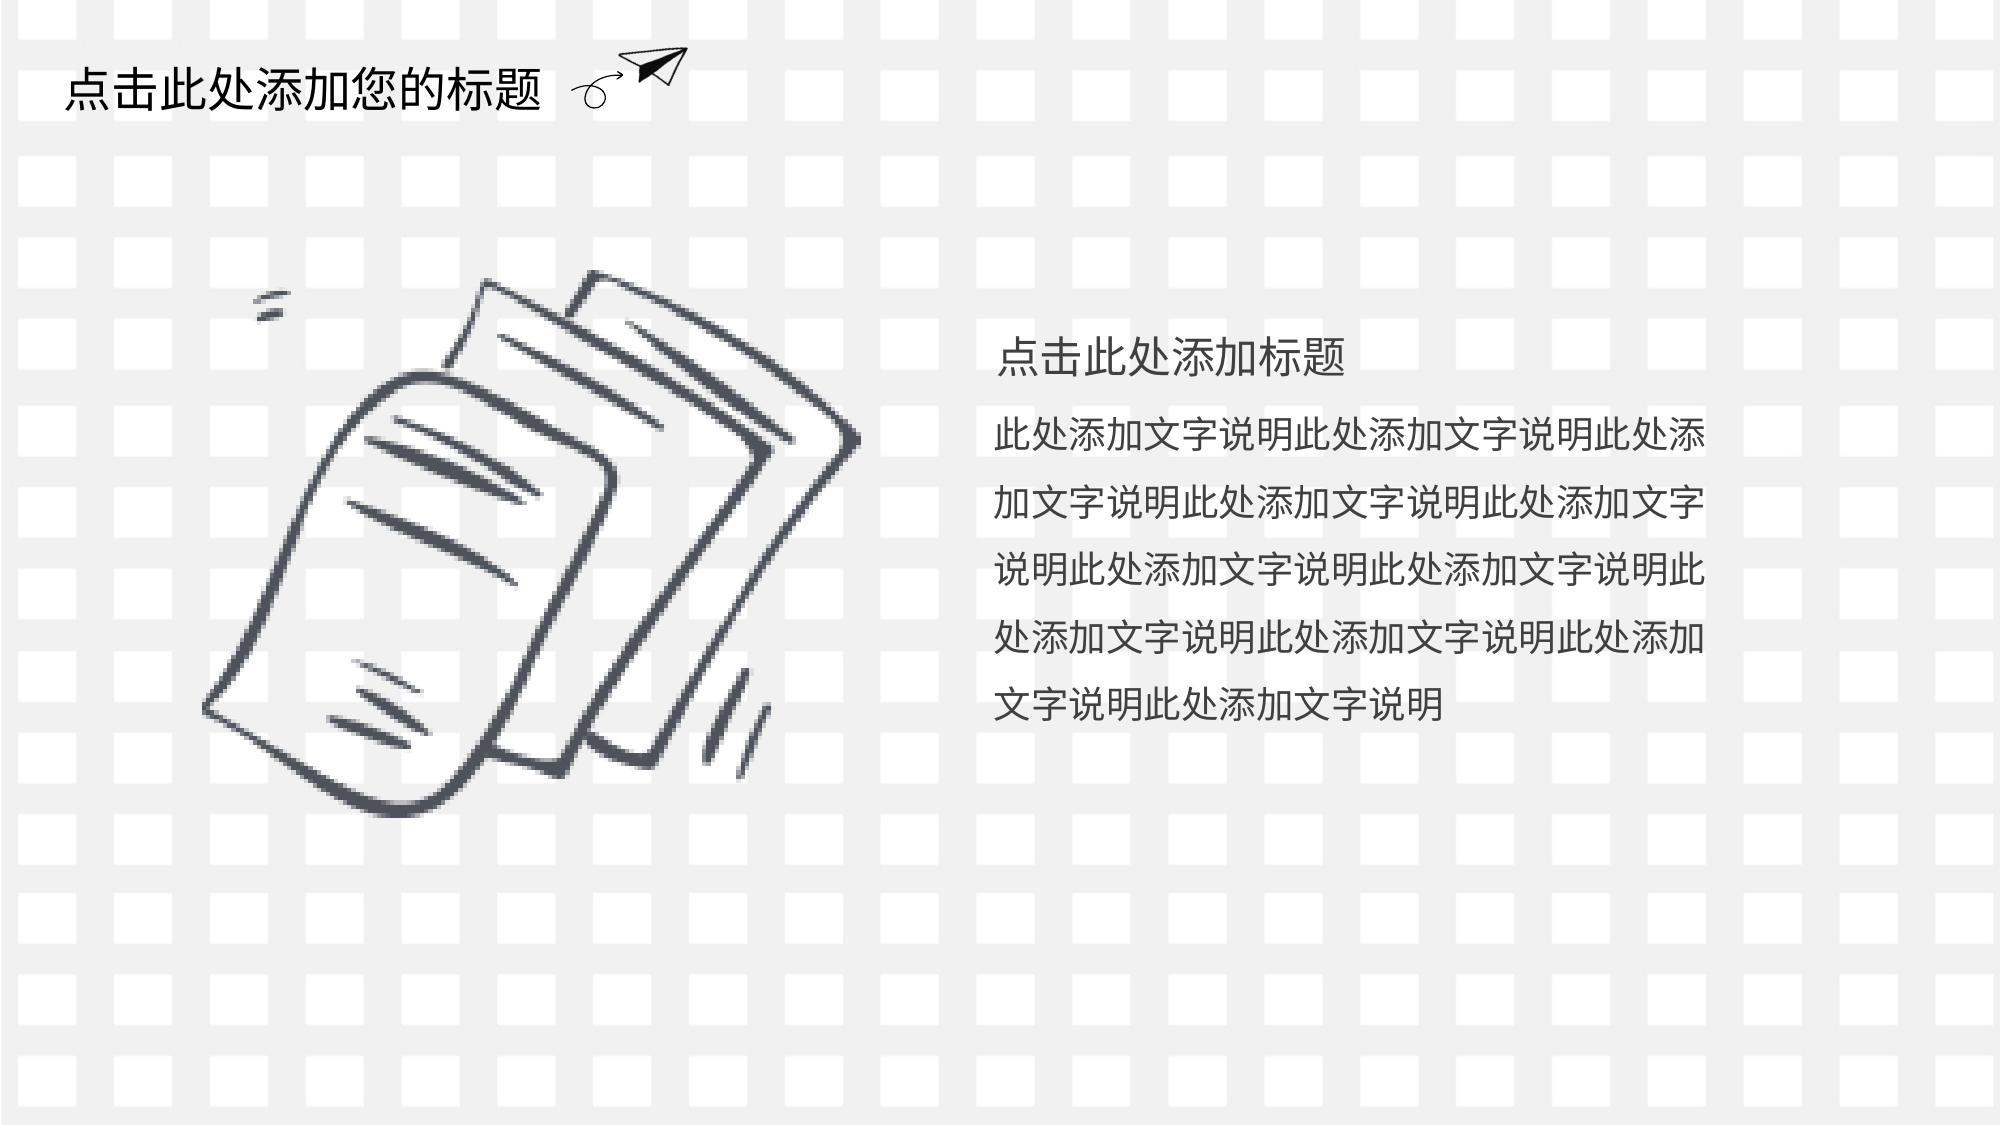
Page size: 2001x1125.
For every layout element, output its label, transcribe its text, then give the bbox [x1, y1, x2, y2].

picture [0, 0, 2000, 1125]
text_box 此处添加文字说明此处添加文字说明此处添加文字说明此处添加文字说明此处添加文字说明此处添加文字说明此处添加文字说明此处添加文字说明此处添加文字说明此处添加文字说明此处添加文字说明 [979, 381, 1723, 734]
text_box 点击此处添加标题 [981, 296, 1361, 381]
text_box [581, 43, 686, 109]
text_box 点击此处添加您的标题 [48, 52, 559, 125]
